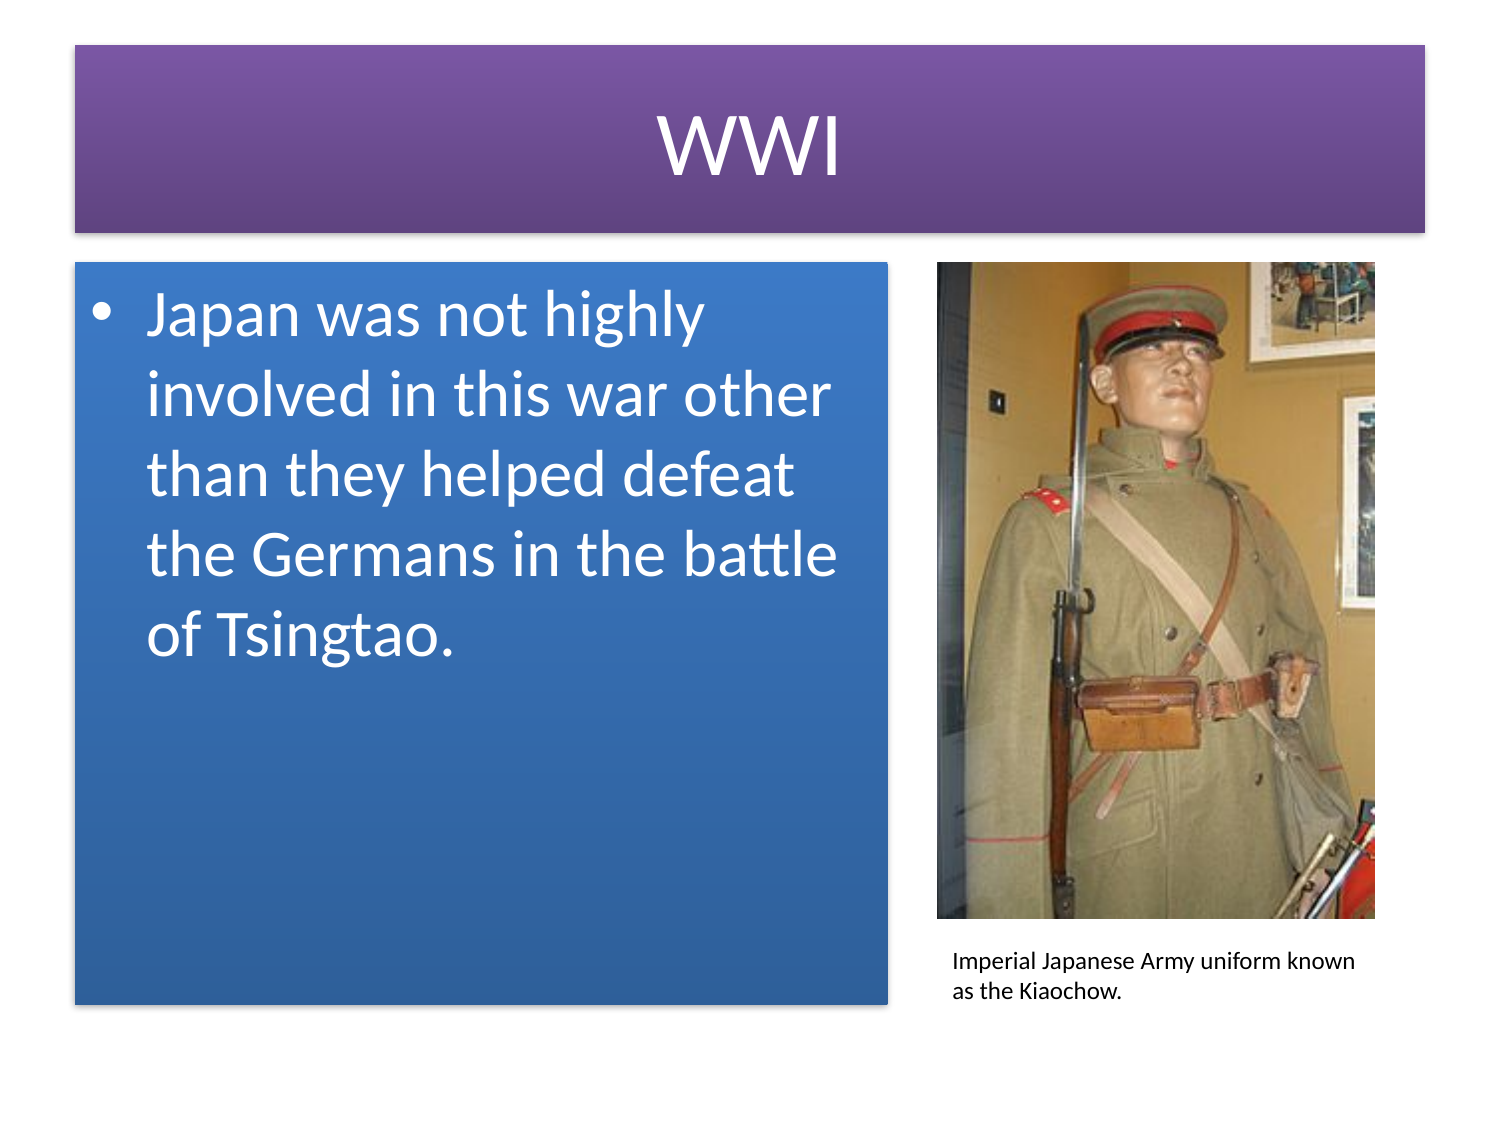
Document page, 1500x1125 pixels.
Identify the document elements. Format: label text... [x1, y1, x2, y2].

picture [937, 262, 1376, 919]
text_box Imperial Japanese Army uniform known as the Kiaochow. [937, 937, 1375, 1013]
title WWI [75, 45, 1425, 233]
list Japan was not highly involved in this war other than they helped defeat the Germans in the battle of Tsingtao. [75, 262, 888, 1005]
